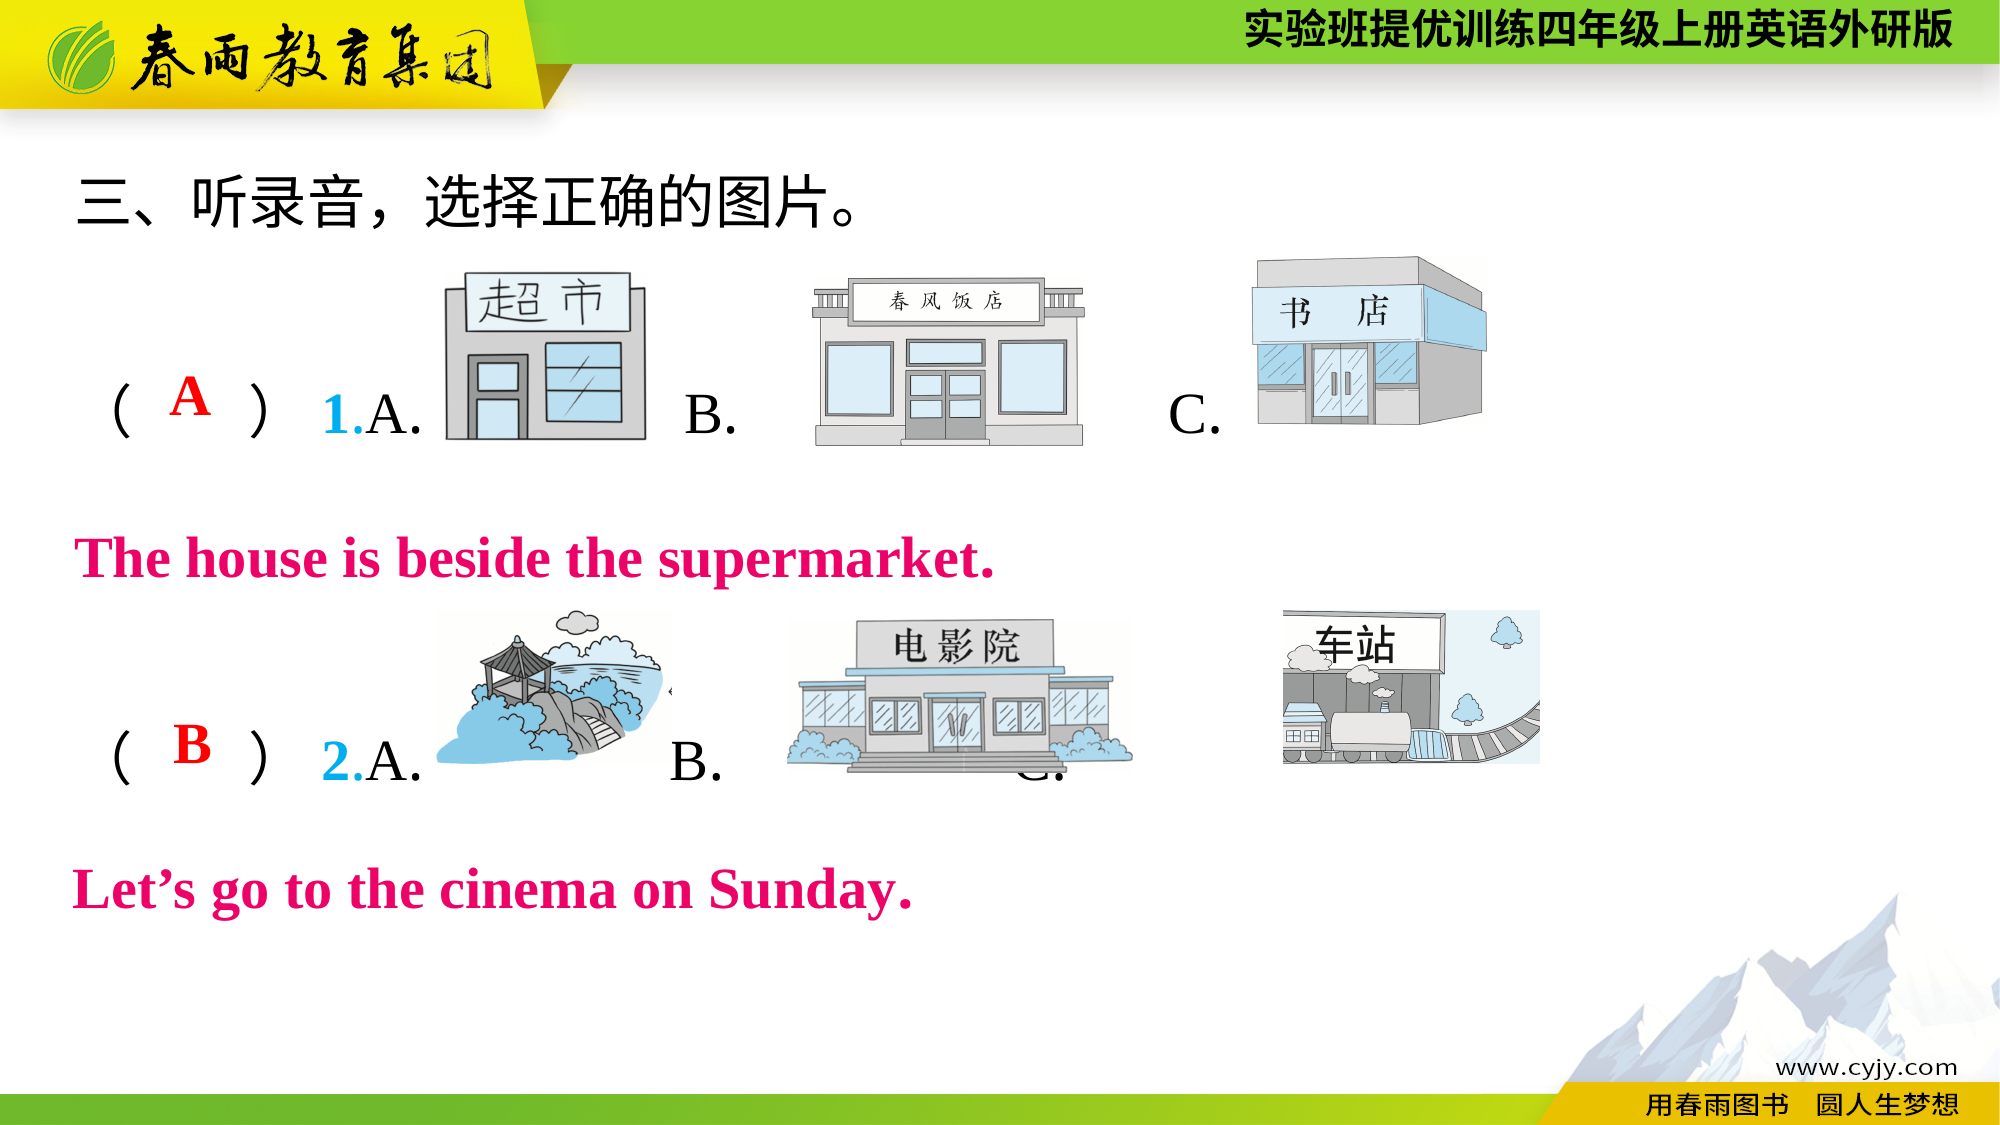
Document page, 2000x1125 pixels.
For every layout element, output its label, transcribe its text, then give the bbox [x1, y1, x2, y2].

text_box B [159, 697, 228, 783]
list 三、听录音，选择正确的图片。 （ ）1.A. B. C. [59, 122, 1944, 456]
text_box A [154, 349, 238, 435]
text_box The house is beside the supermarket. [59, 476, 1944, 597]
text_box （ ）2.A. B. C. [59, 679, 1944, 800]
picture [0, 0, 2000, 1125]
text_box Let’s go to the cinema on Sunday. [57, 807, 1942, 928]
